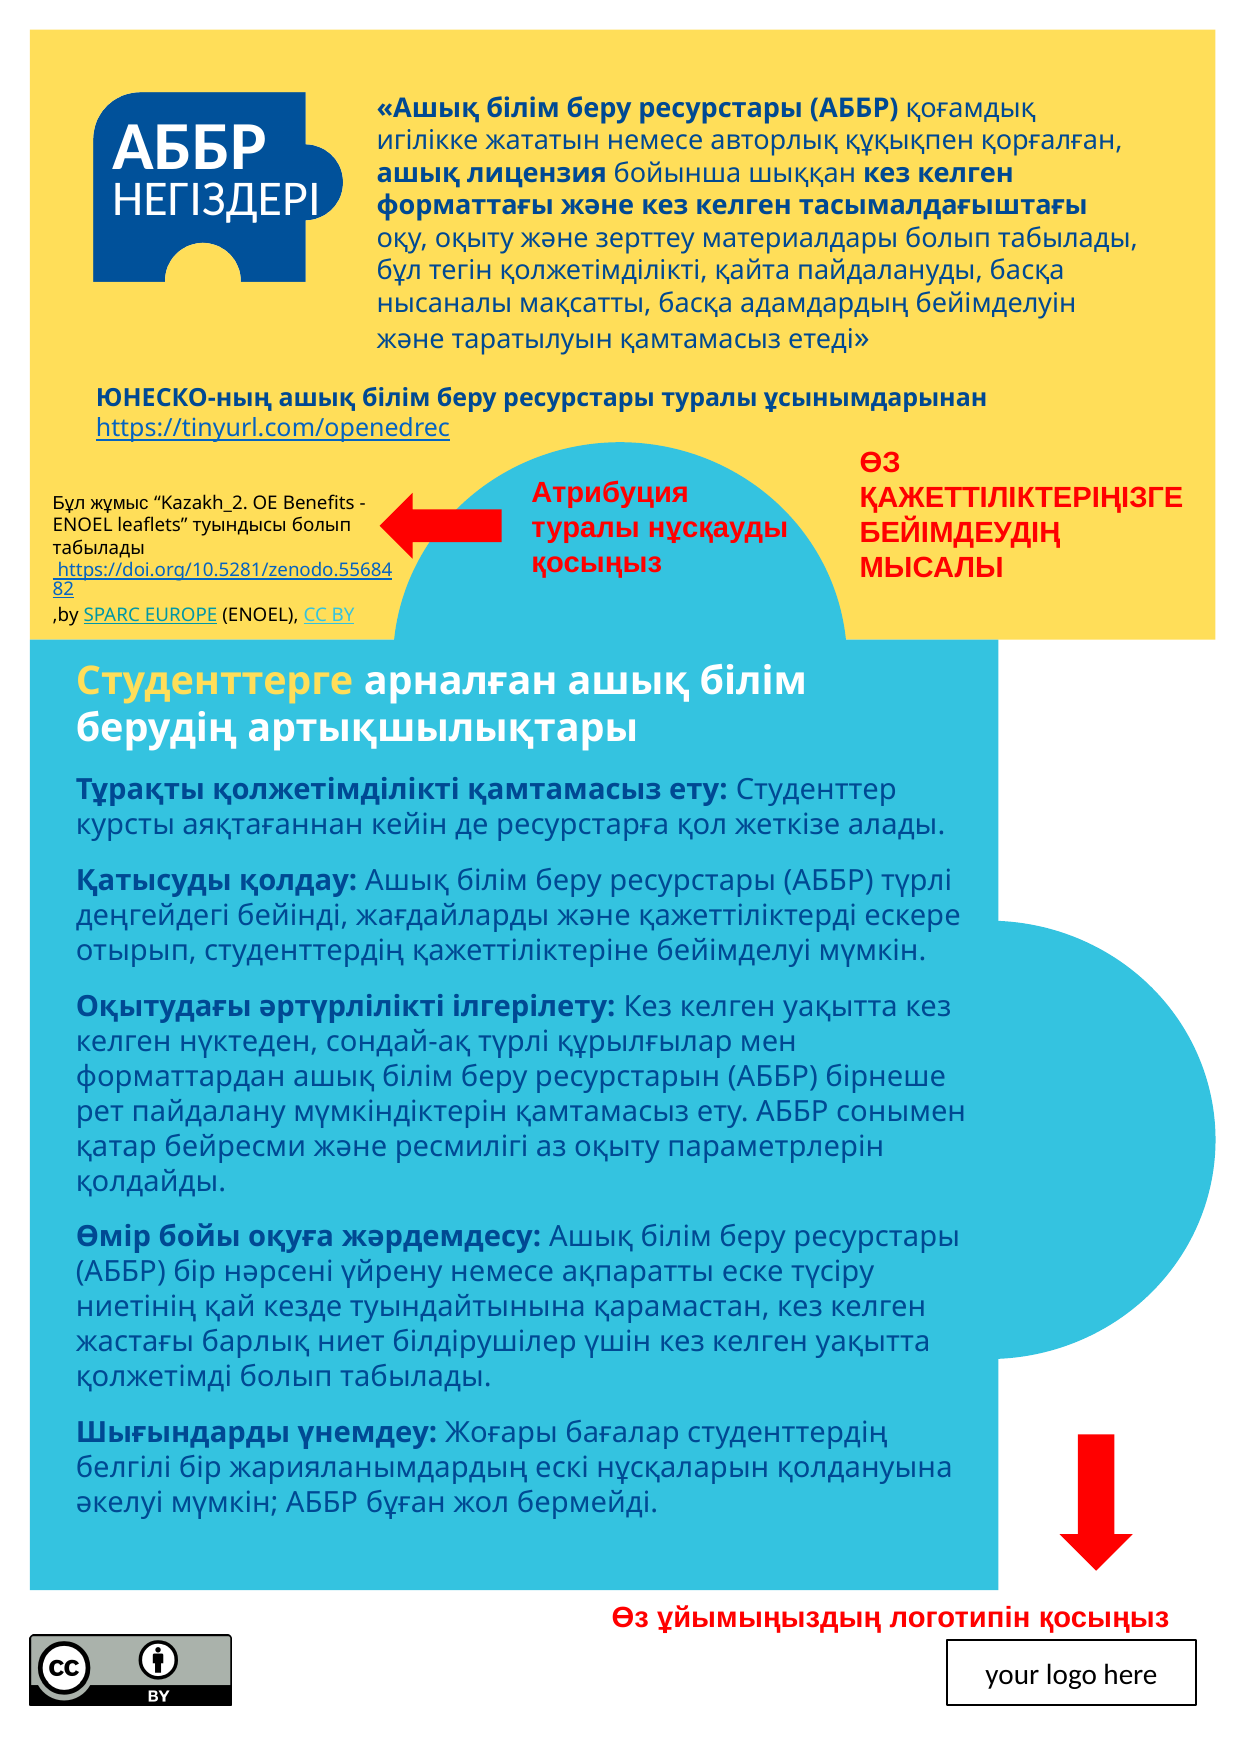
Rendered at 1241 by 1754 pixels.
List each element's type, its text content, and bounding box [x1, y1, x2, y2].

picture [93, 92, 343, 282]
text_box [379, 492, 502, 559]
text_box [987, 920, 1216, 1360]
text_box [29, 639, 999, 1591]
text_box [415, 466, 846, 639]
text_box Атрибуция туралы нұсқауды қосыңыз [516, 461, 805, 594]
text_box [1059, 1434, 1133, 1571]
text_box ӨЗ ҚАЖЕТТІЛІКТЕРІҢІЗГЕ БЕЙІМДЕУДІҢ МЫСАЛЫ [844, 461, 1221, 598]
text_box «Ашық білім беру ресурстары (АББР) қоғамдық игілікке жататын немесе авторлық құқықпен қорғалған, ашық лицензия бойынша шыққан кез келген форматтағы және кез келген тасымалдағыштағы оқу, оқыту және зерттеу материалдары болып табылады, бұл тегін қолжетімділікті, қайта пайдалануды, басқа нысаналы мақсатты, басқа адамдардың бейімделуін және таратылуын қамтамасыз етеді» [361, 75, 1156, 366]
text_box [29, 29, 1216, 639]
text_box Өз ұйымыңыздың логотипін қосыңыз [596, 1583, 1197, 1649]
text_box [805, 461, 1216, 640]
text_box Бұл жұмыс “Kazakh_2. OE Benefits - ENOEL leaflets” туындысы болып табылады https://doi.org/10.5281/zenodo.5568482,by SPARC EUROPE (ENOEL), CC BY [37, 475, 415, 647]
text_box ЮНЕСКО-ның ашық білім беру ресурстары туралы ұсынымдарынан https://tinyurl.com/openedrec [80, 366, 1241, 461]
text_box Студенттерге арналған ашық білім берудің артықшылықтары Тұрақты қолжетімділікті қамтамасыз ету: Студенттер курсты аяқтағаннан кейін де ресурстарға қол жеткізе алады. Қатысуды қолдау: Ашық білім беру ресурстары (АББР) түрлі деңгейдегі бейінді, жағдайларды және қажеттіліктерді ескере отырып, студенттердің қажеттіліктеріне бейімделуі мүмкін. Оқытудағы әртүрлілікті ілгерілету: Кез келген уақытта кез келген нүктеден, сондай-ақ түрлі құрылғылар мен форматтардан ашық білім беру ресурстарын (АББР) бірнеше рет пайдалану мүмкіндіктерін қамтамасыз ету. АББР сонымен қатар бейресми және ресмилігі аз оқыту параметрлерін қолдайды. Өмір бойы оқуға жәрдемдесу: Ашық білім беру ресурстары (АББР) бір нәрсені үйрену немесе ақпаратты еске түсіру ниетінің қай кезде туындайтынына қарамастан, кез келген жастағы барлық ниет білдірушілер үшін кез келген уақытта қолжетімді болып табылады. Шығындарды үнемдеу: Жоғары бағалар студенттердің белгілі бір жарияланымдардың ескі нұсқаларын қолдануына әкелуі мүмкін; АББР бұған жол бермейді. [60, 639, 987, 1534]
text_box your logo here [947, 1649, 1197, 1705]
picture [29, 1634, 233, 1706]
